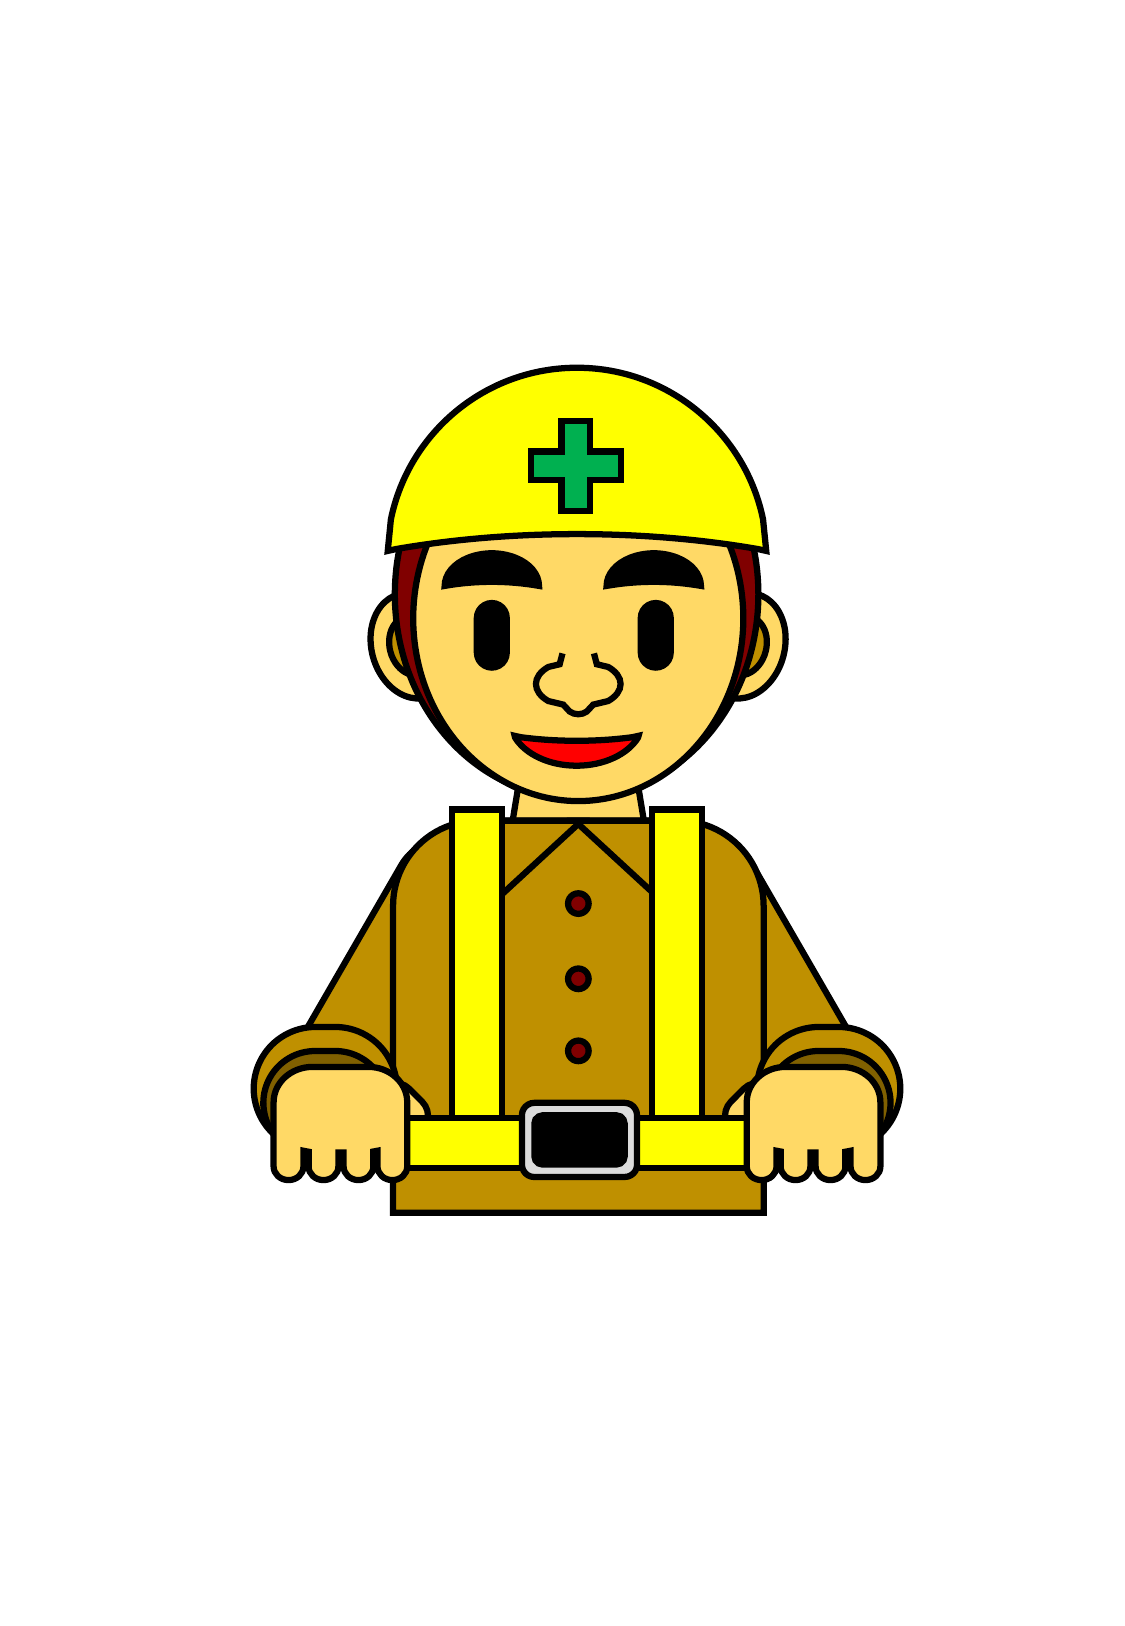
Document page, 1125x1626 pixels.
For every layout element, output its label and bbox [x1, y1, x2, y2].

text_box [253, 367, 901, 1214]
